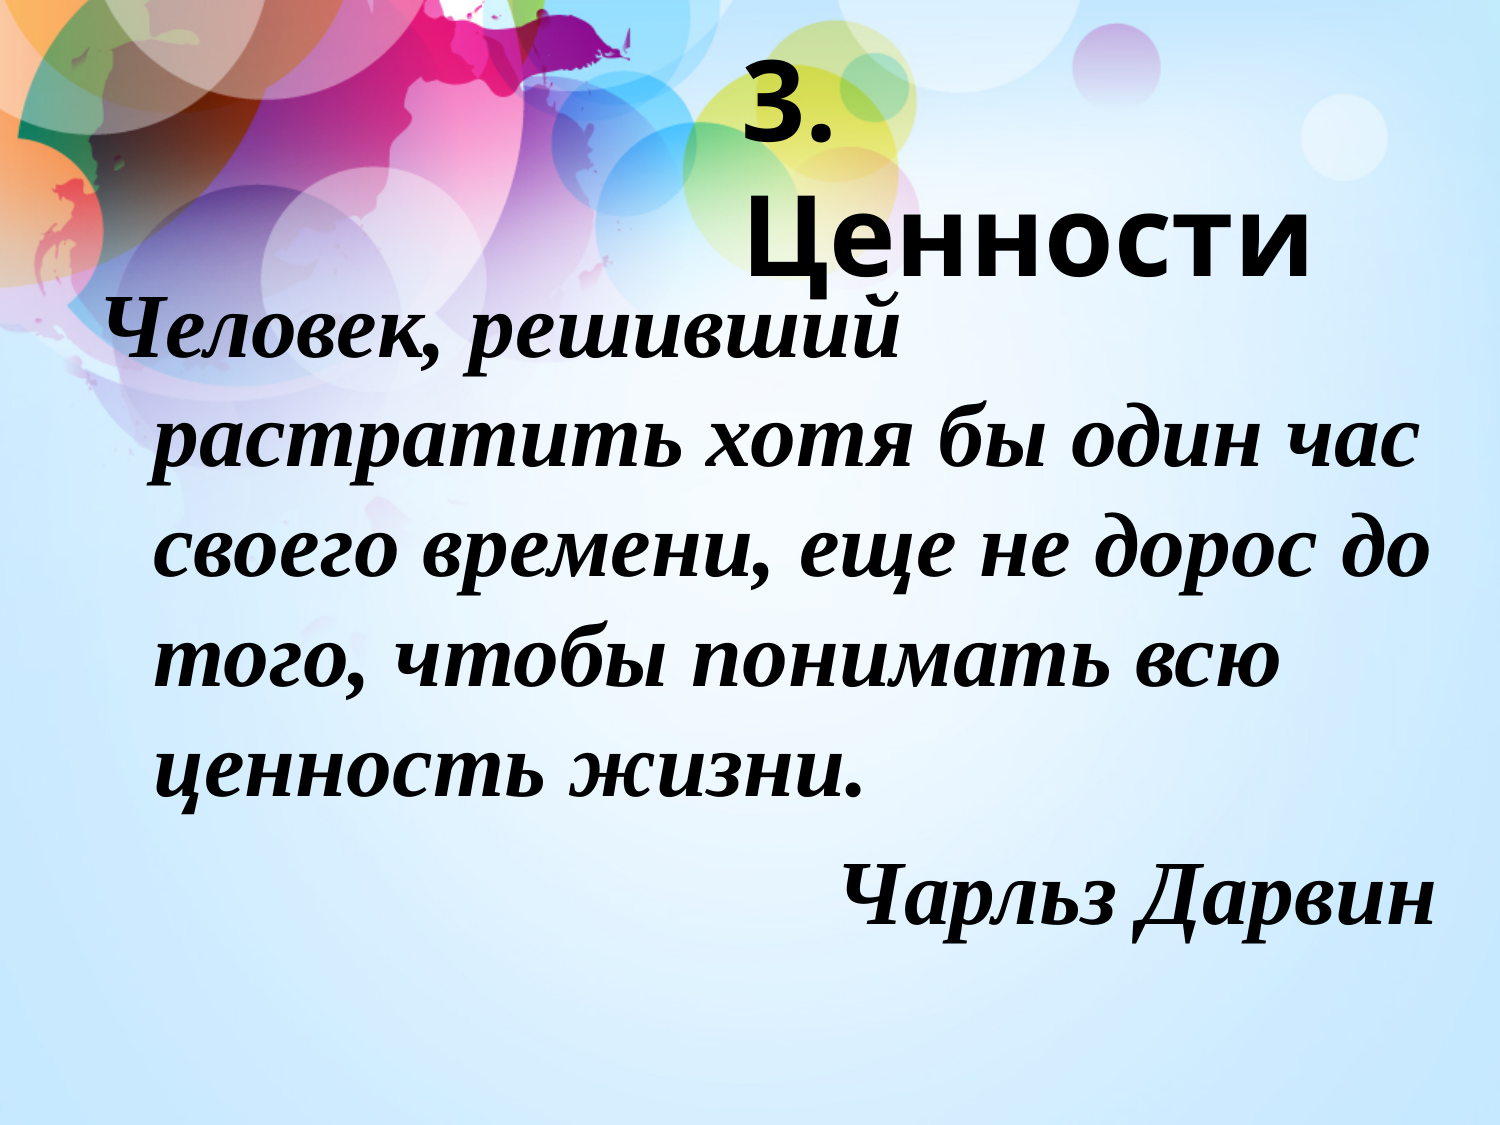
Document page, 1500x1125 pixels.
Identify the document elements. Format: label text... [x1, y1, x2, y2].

title 3. Ценности [726, 105, 1423, 223]
list Человек, решивший растратить хотя бы один час своего времени, еще не дорос до того, чтобы понимать всю ценность жизни. Чарльз Дарвин [81, 257, 1454, 1088]
picture [0, 0, 1500, 1125]
